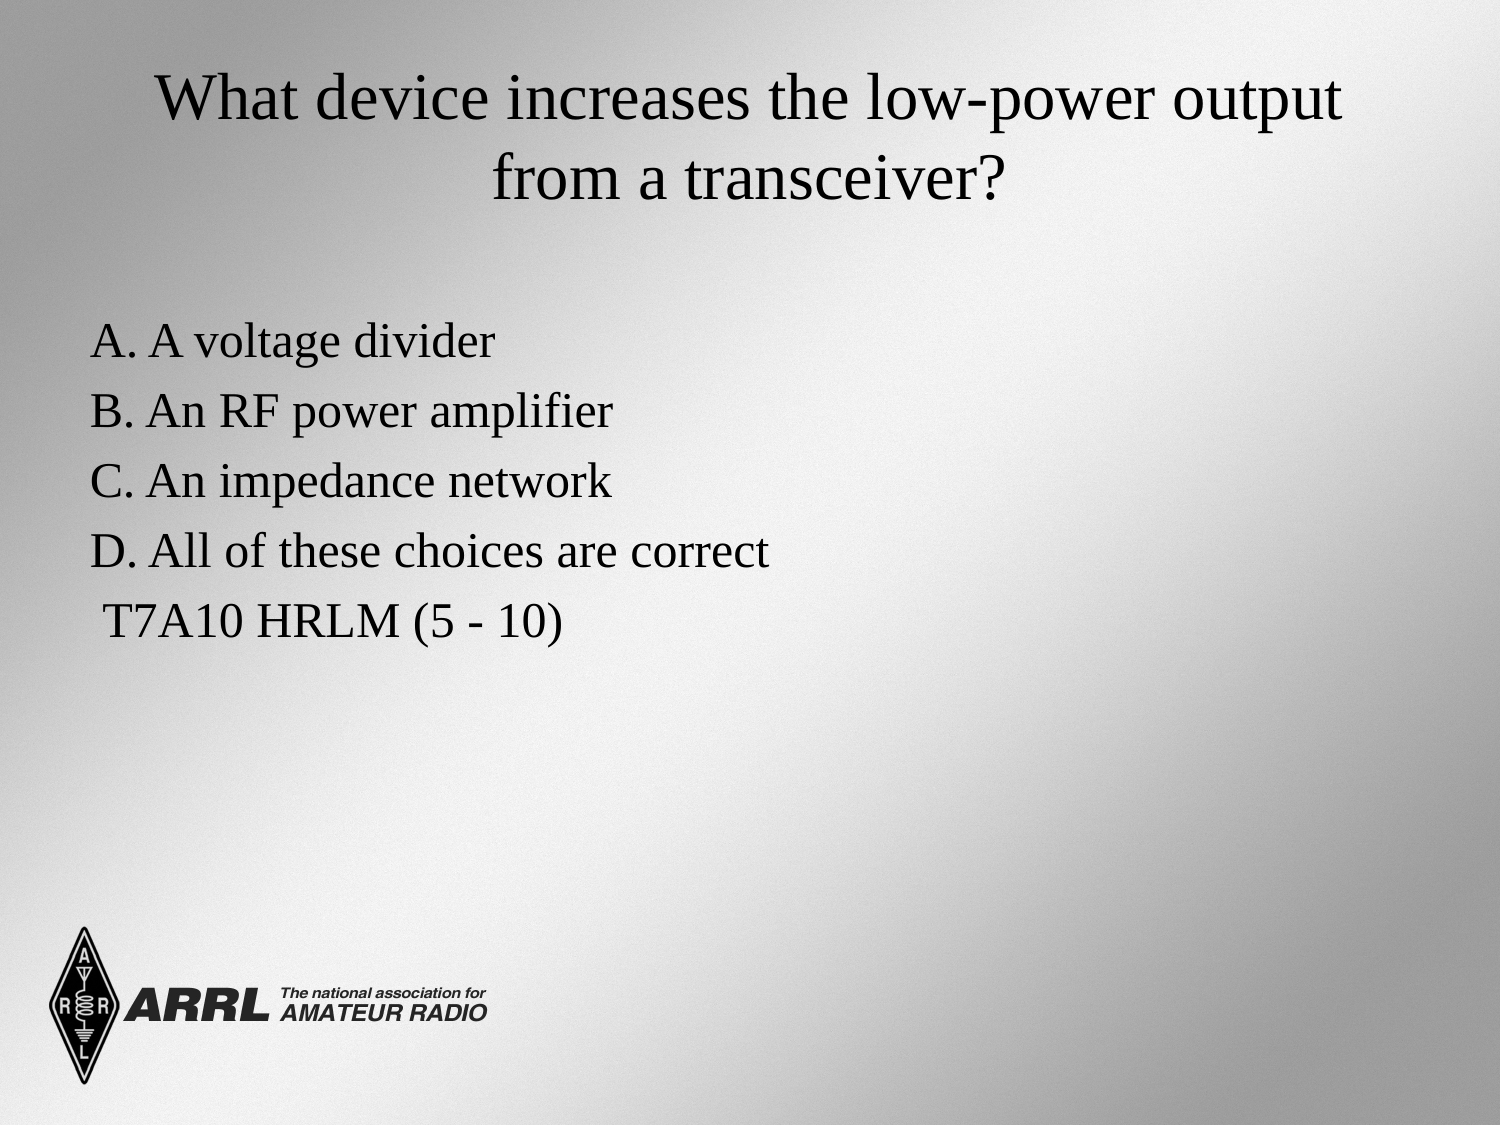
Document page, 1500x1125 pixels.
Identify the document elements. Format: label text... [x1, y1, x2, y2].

picture [0, 0, 1500, 1125]
list A. A voltage divider B. An RF power amplifier C. An impedance network D. All of these choices are correct T7A10 HRLM (5 - 10) [75, 299, 1425, 1005]
title What device increases the low-power output from a transceiver? [75, 45, 1425, 233]
